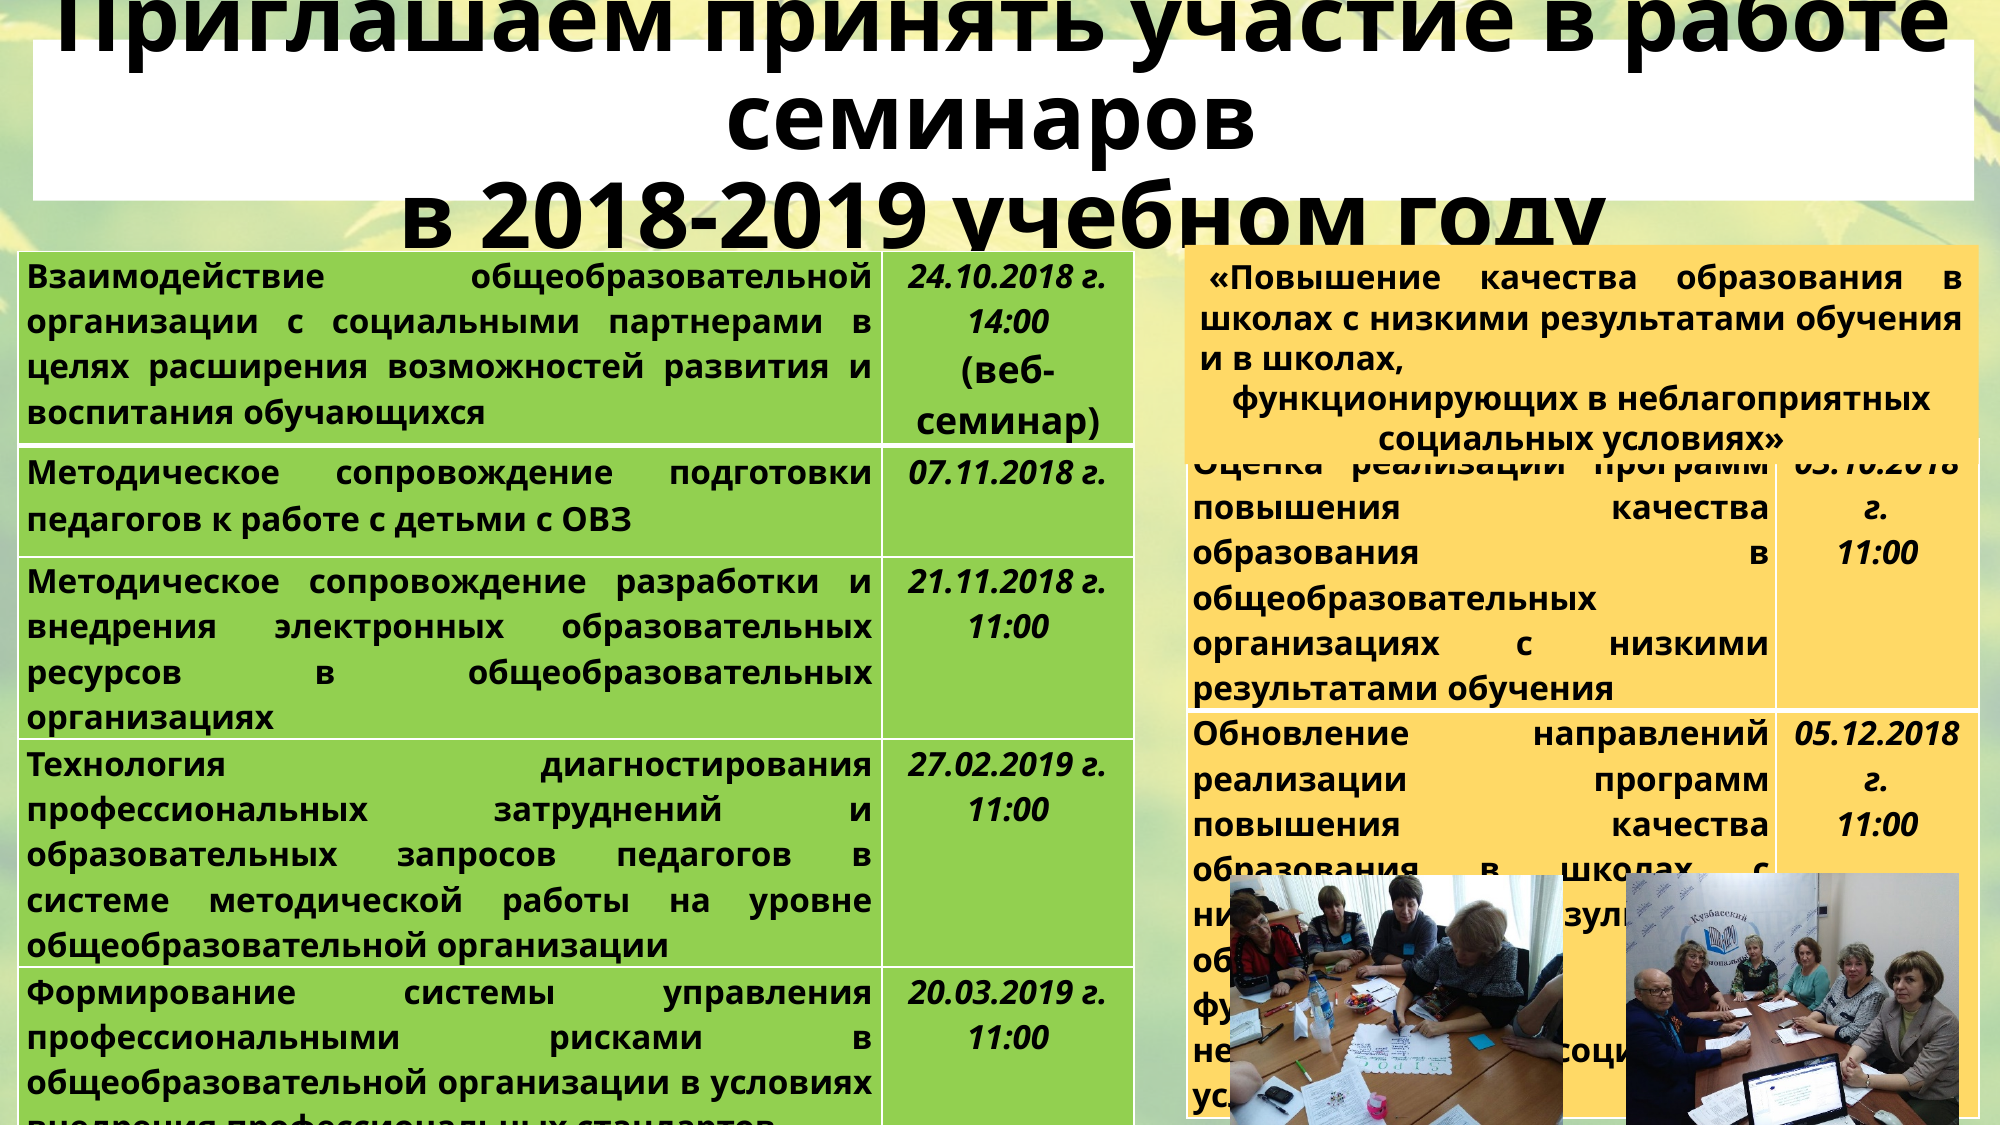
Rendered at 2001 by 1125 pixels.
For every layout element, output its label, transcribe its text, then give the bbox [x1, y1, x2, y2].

table_header Взаимодействие общеобразовательной организации с социальными партнерами в целях расширения возможностей развития и воспитания обучающихся [19, 252, 881, 443]
table_header 03.10.2018 г. 11:00 [1777, 465, 1978, 708]
picture [1625, 873, 1959, 1125]
table_header 24.10.2018 г. 14:00 (веб-семинар) [883, 252, 1133, 443]
table_cell Формирование системы управления профессиональными рисками в общеобразовательной организации в условиях внедрения профессиональных стандартов [19, 968, 881, 1125]
table_cell 07.11.2018 г. [883, 448, 1133, 556]
title Приглашаем принять участие в работе семинаров в 2018-2019 учебном году [33, 39, 1975, 201]
table_cell 05.12.2018 г. 11:00 [1777, 713, 1978, 1117]
table_cell Обновление направлений реализации программ повышения качества образования в школах с низкими результатами обучения и в школах, функционирующих в неблагоприятных социальных условиях [1188, 713, 1775, 1117]
table_header Оценка реализации программ повышения качества образования в общеобразовательных организациях с низкими результатами обучения [1188, 465, 1775, 708]
table_cell 21.11.2018 г. 11:00 [883, 558, 1133, 738]
table_cell Методическое сопровождение разработки и внедрения электронных образовательных ресурсов в общеобразовательных организациях [19, 558, 881, 738]
text_box «Повышение качества образования в школах с низкими результатами обучения и в школах, функционирующих в неблагоприятных социальных условиях» [1184, 244, 1979, 465]
table_cell 27.02.2019 г. 11:00 [883, 740, 1133, 966]
table_cell Методическое сопровождение подготовки педагогов к работе с детьми с ОВЗ [19, 448, 881, 556]
picture [1230, 875, 1563, 1125]
table_cell 20.03.2019 г. 11:00 [883, 968, 1133, 1125]
table_cell Технология диагностирования профессиональных затруднений и образовательных запросов педагогов в системе методической работы на уровне общеобразовательной организации [19, 740, 881, 966]
